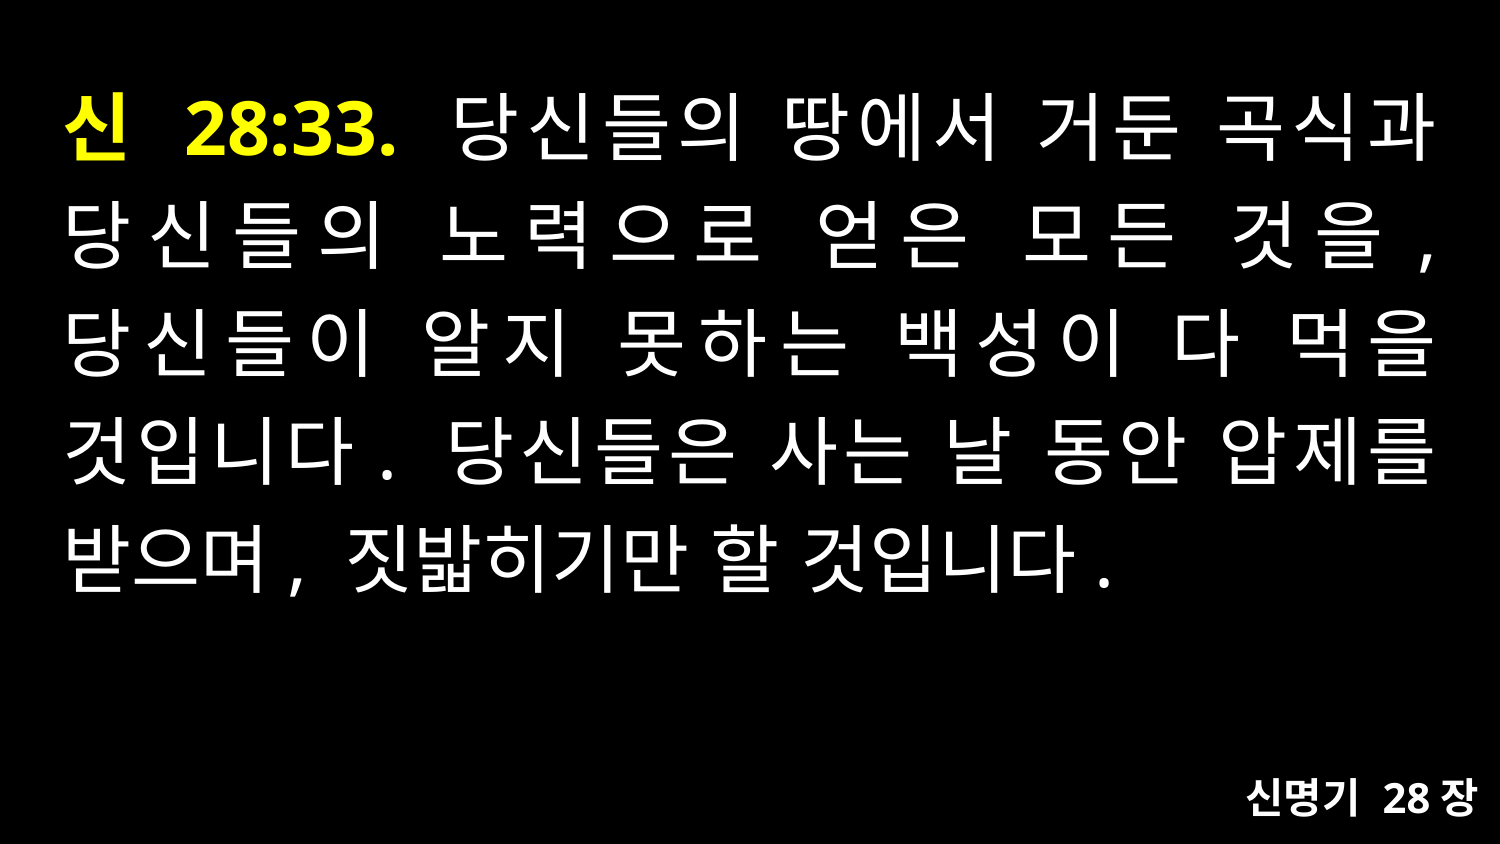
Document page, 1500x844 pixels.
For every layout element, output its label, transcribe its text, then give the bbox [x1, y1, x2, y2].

subtitle 신명기 28장 [916, 770, 1500, 844]
title 신 28:33. 당신들의 땅에서 거둔 곡식과 당신들의 노력으로 얻은 모든 것을, 당신들이 알지 못하는 백성이 다 먹을 것입니다. 당신들은 사는 날 동안 압제를 받으며, 짓밟히기만 할 것입니다. [0, 0, 1500, 844]
